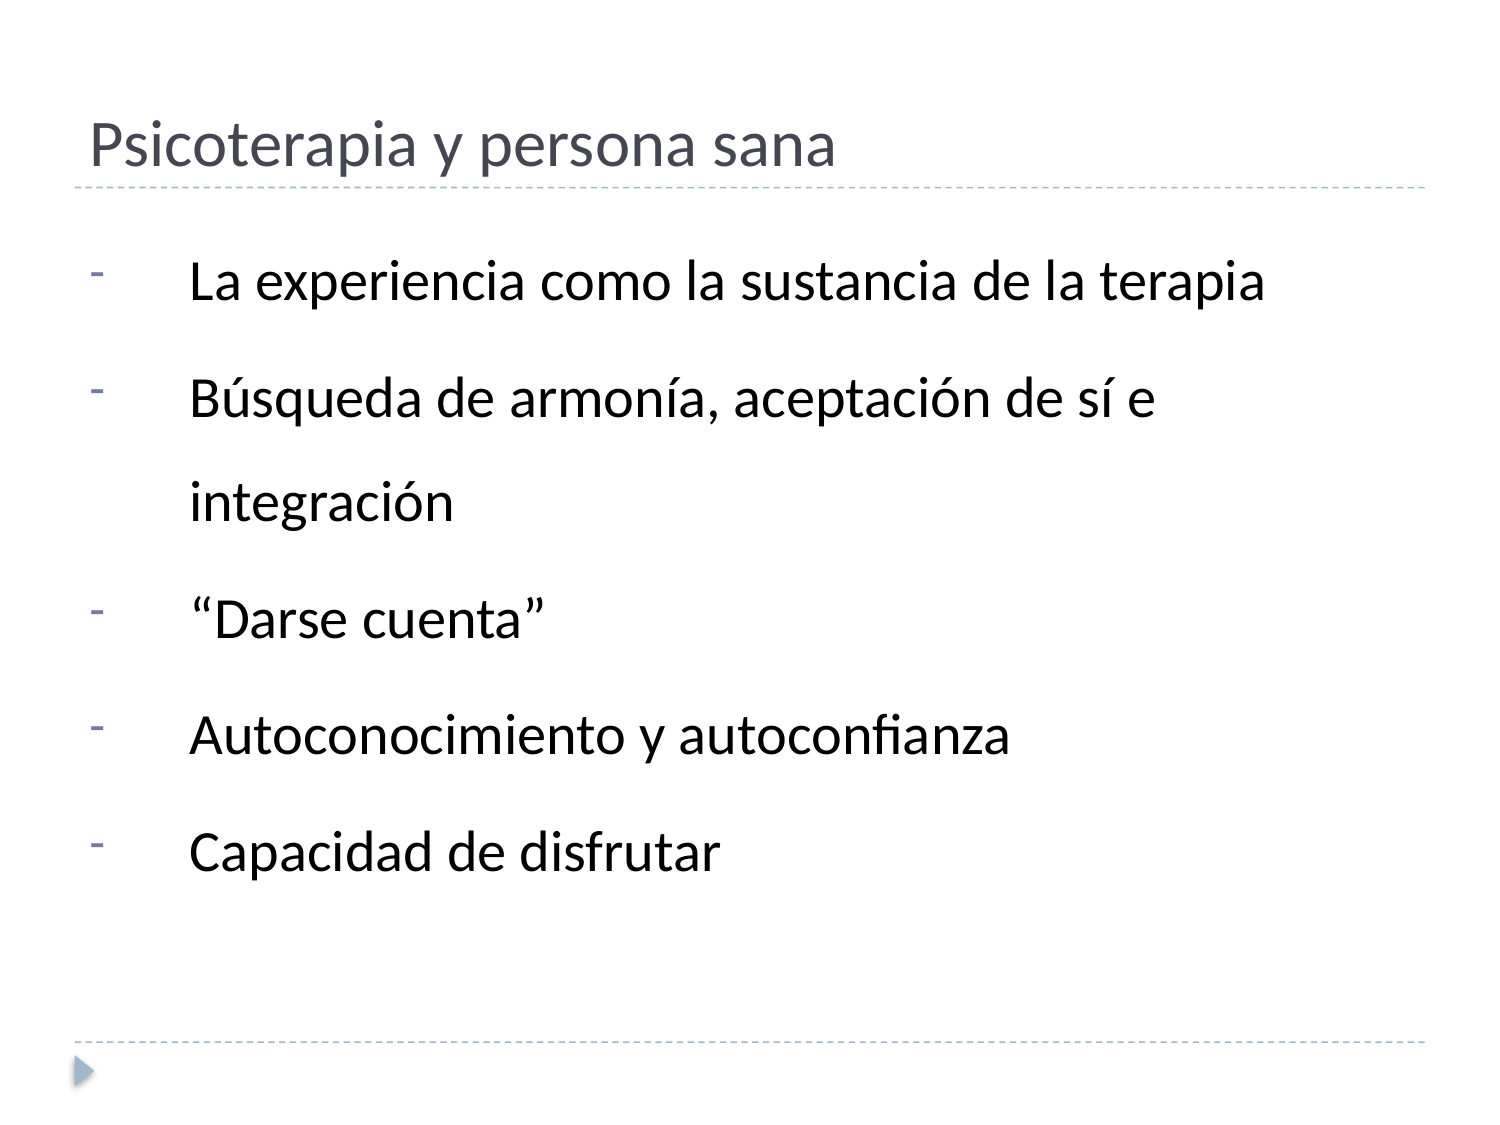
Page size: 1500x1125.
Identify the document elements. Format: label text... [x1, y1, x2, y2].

list La experiencia como la sustancia de la terapia Búsqueda de armonía, aceptación de sí e integración “Darse cuenta” Autoconocimiento y autoconfianza Capacidad de disfrutar [75, 200, 1425, 1010]
title Psicoterapia y persona sana [75, 24, 1425, 188]
